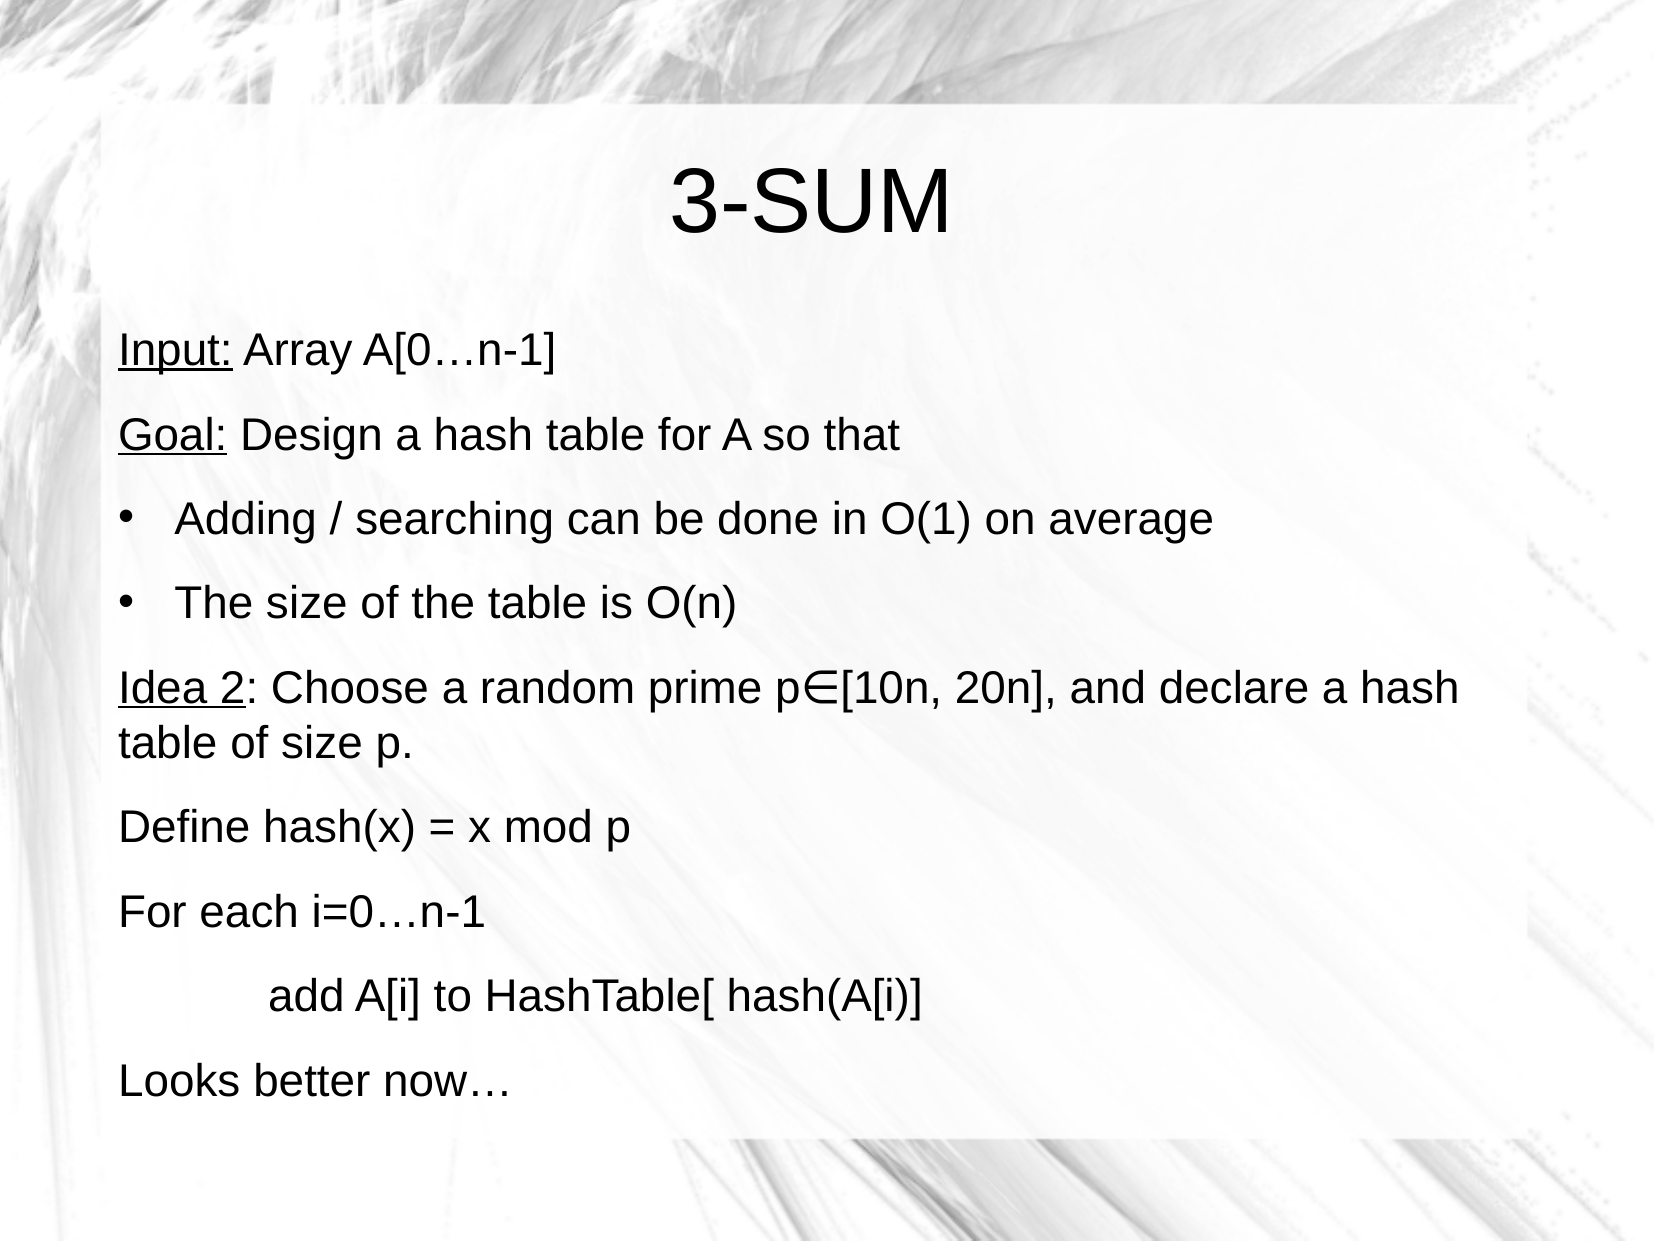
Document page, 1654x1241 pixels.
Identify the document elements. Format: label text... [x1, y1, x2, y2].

picture [0, 0, 1654, 1241]
list Input: Array A[0…n-1] Goal: Design a hash table for A so that Adding / searching can be done in O(1) on average The size of the table is O(n) Idea 2: Choose a random prime p∈[10n, 20n], and declare a hash table of size p. Define hash(x) = x mod p For each i=0…n-1 add A[i] to HashTable[ hash(A[i)] Looks better now… [118, 319, 1571, 1102]
title 3-SUM [118, 112, 1506, 281]
